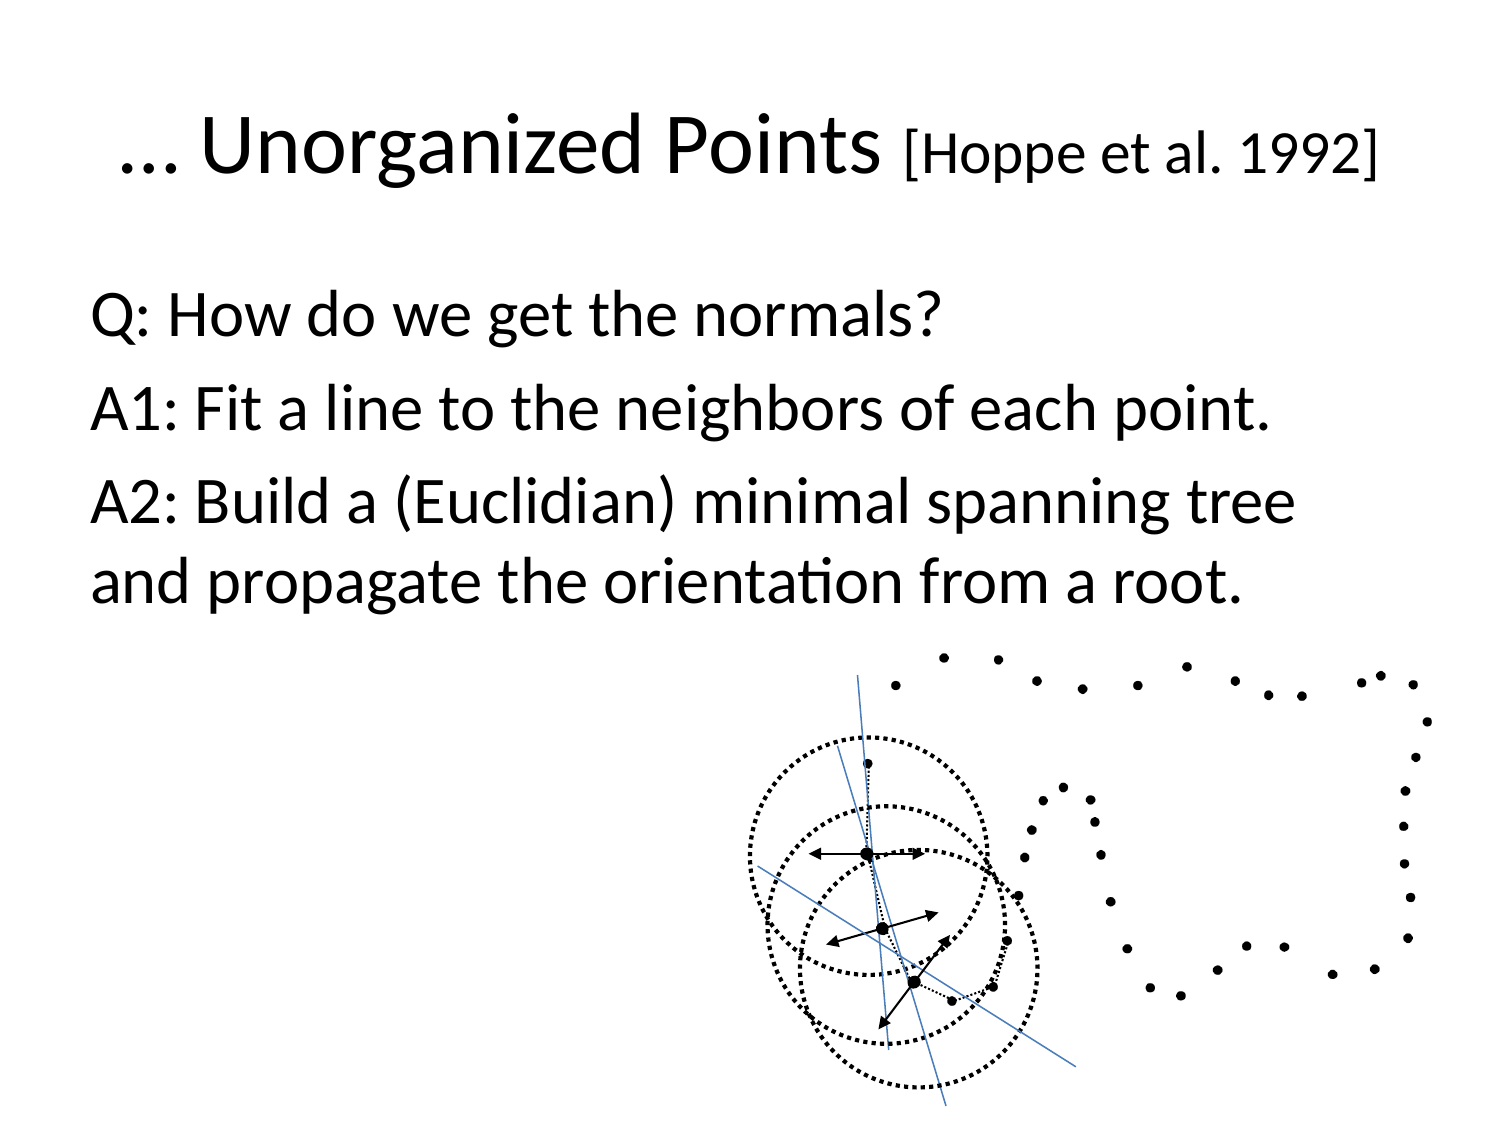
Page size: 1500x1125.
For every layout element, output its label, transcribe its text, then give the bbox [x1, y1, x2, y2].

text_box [857, 861, 870, 935]
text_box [900, 778, 933, 919]
picture [811, 855, 857, 1038]
text_box [829, 1047, 870, 1078]
text_box [797, 930, 806, 1011]
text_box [900, 929, 933, 1125]
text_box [938, 981, 954, 1001]
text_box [875, 1014, 895, 1114]
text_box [857, 674, 889, 852]
list Q: How do we get the normals? A1: Fit a line to the neighbors of each point. A2: Build a (Euclidian) minimal spanning tree and propagate the orientation from a root. [75, 262, 1425, 1125]
text_box [776, 837, 806, 895]
text_box [765, 879, 806, 1016]
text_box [994, 944, 1008, 986]
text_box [857, 945, 870, 1051]
title … Unorganized Points [Hoppe et al. 1992] [75, 45, 1425, 233]
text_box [950, 985, 996, 1003]
picture [811, 624, 1452, 1038]
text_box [875, 738, 908, 1005]
text_box [938, 1047, 1008, 1088]
text_box [747, 752, 806, 915]
